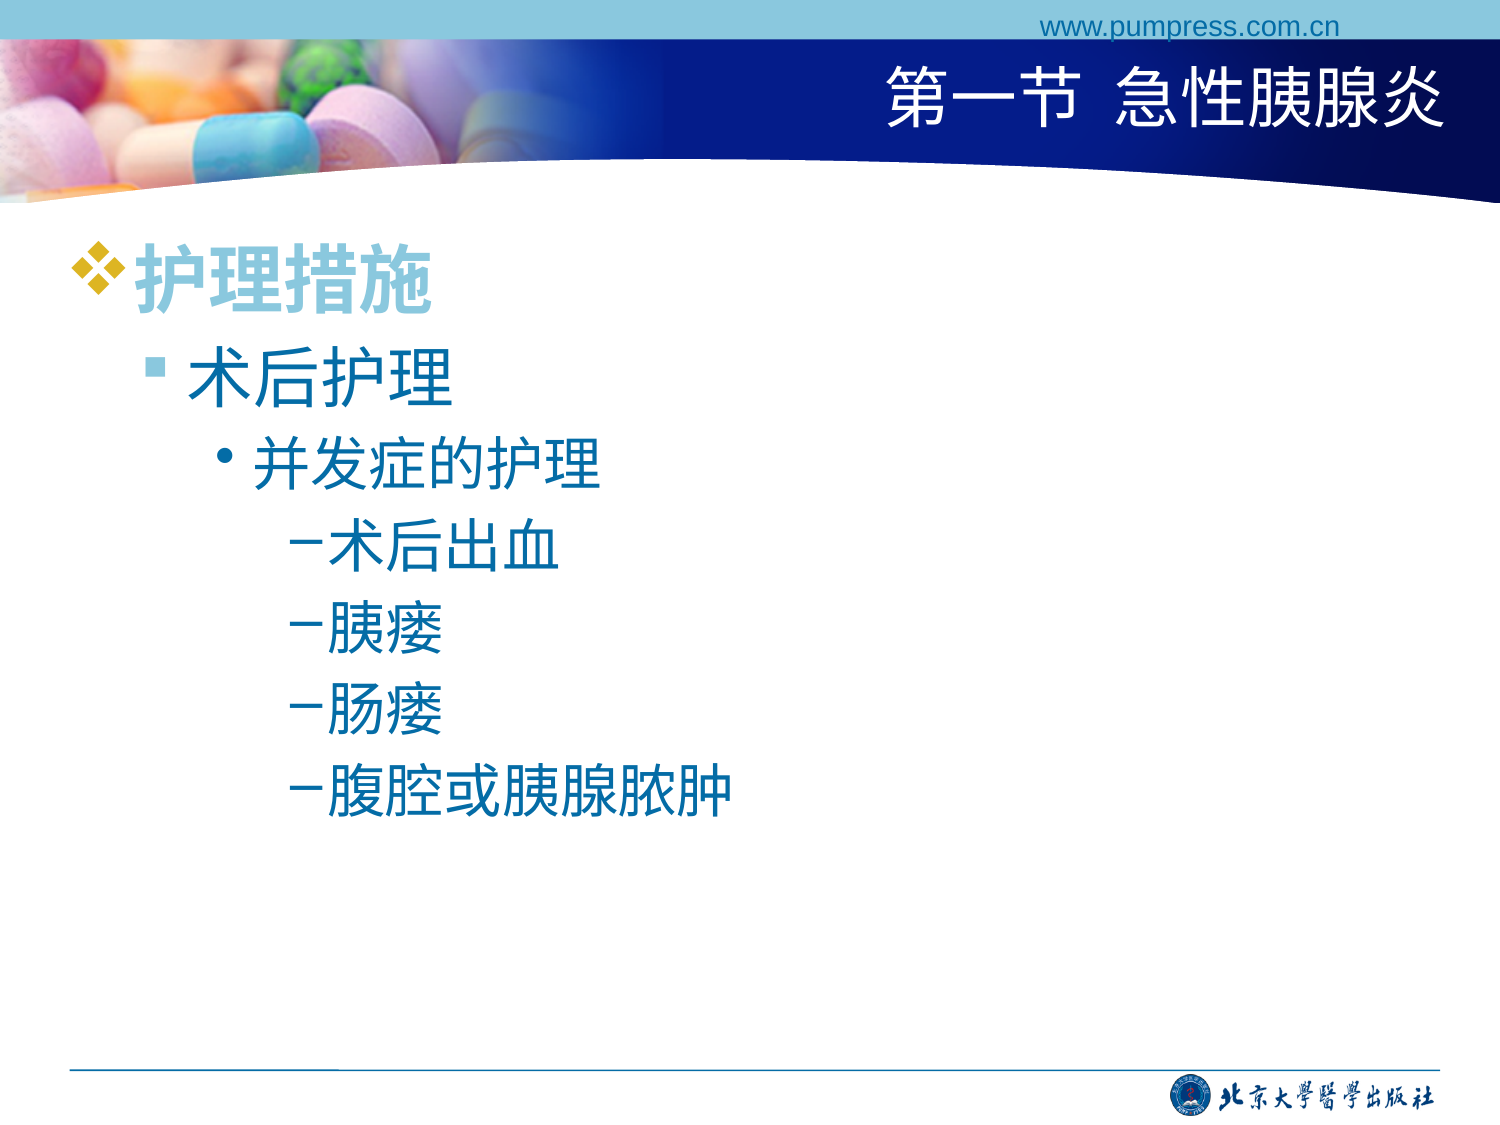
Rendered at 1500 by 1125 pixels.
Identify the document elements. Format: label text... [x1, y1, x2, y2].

picture [0, 40, 1500, 203]
title 第一节 急性胰腺炎 [137, 49, 1463, 143]
list 护理措施 术后护理 并发症的护理 术后出血 胰瘘 肠瘘 腹腔或胰腺脓肿 [49, 224, 1463, 1026]
picture [1170, 1074, 1436, 1118]
slide_number www.pumpress.com.cn [1025, 0, 1463, 38]
